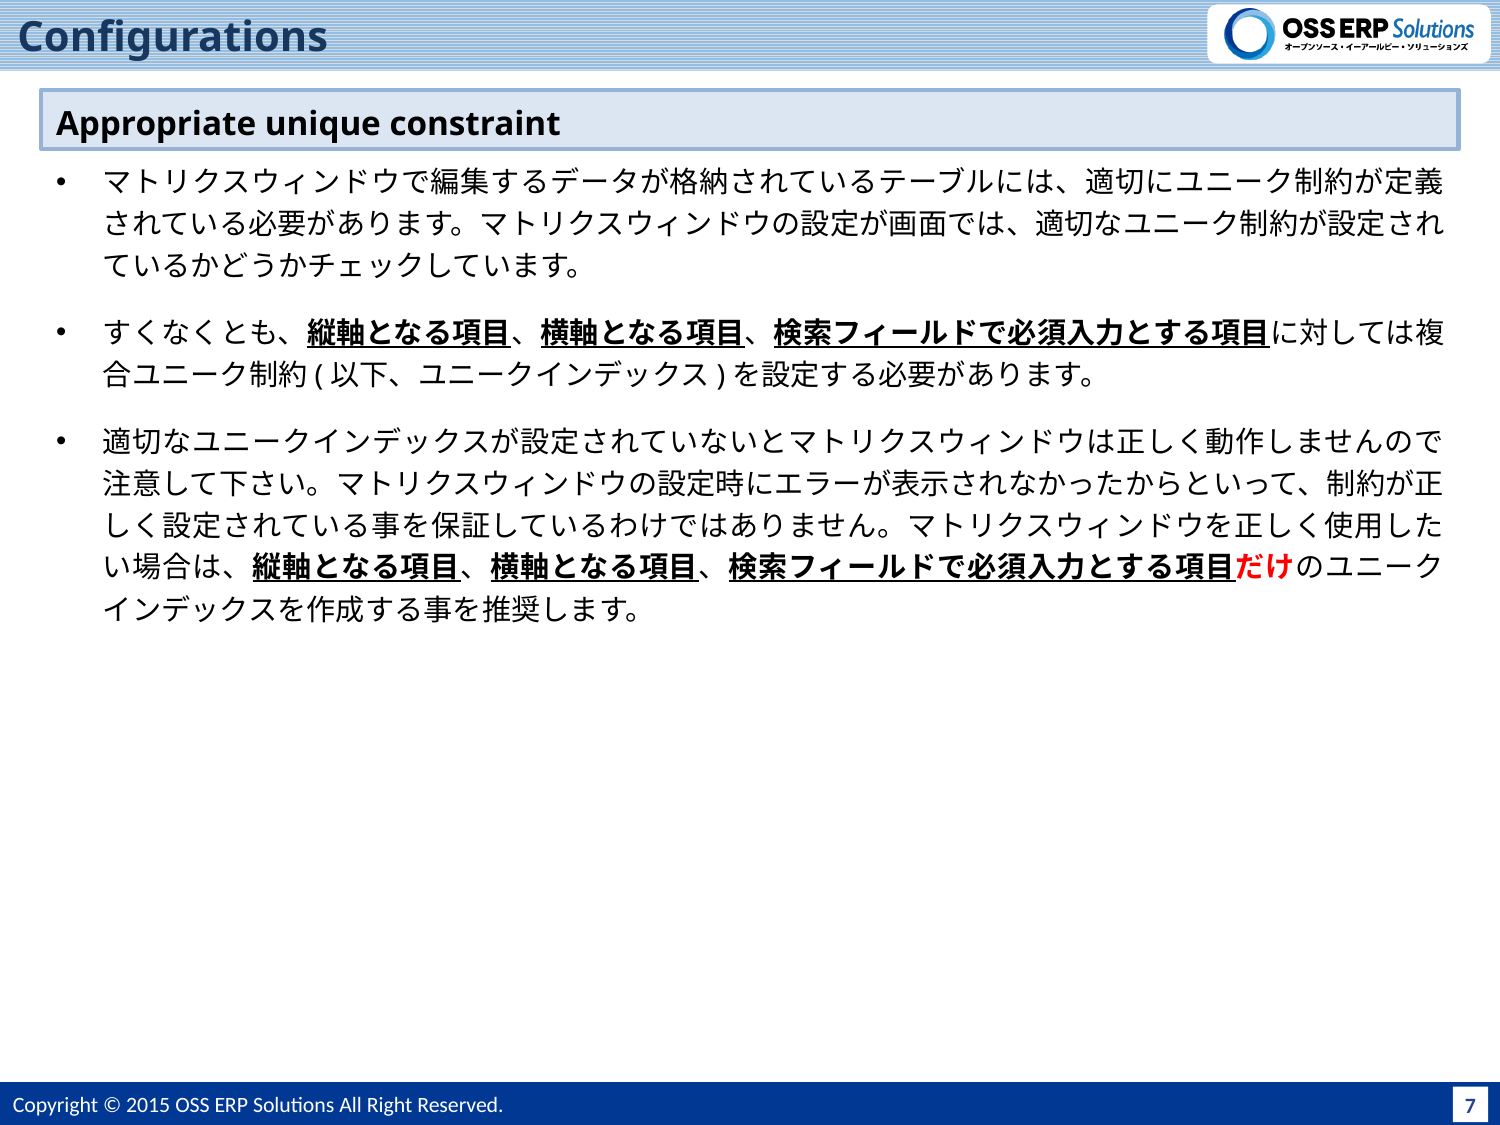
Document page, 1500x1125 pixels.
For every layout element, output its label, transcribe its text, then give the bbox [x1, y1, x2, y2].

picture [1353, 8, 1474, 60]
text_box マトリクスウィンドウで編集するデータが格納されているテーブルには、適切にユニーク制約が定義されている必要があります。マトリクスウィンドウの設定が画面では、適切なユニーク制約が設定されているかどうかチェックしています。 すくなくとも、縦軸となる項目、横軸となる項目、検索フィールドで必須入力とする項目に対しては複合ユニーク制約(以下、ユニークインデックス)を設定する必要があります。 適切なユニークインデックスが設定されていないとマトリクスウィンドウは正しく動作しませんので注意して下さい。マトリクスウィンドウの設定時にエラーが表示されなかったからといって、制約が正しく設定されている事を保証しているわけではありません。マトリクスウィンドウを正しく使用したい場合は、縦軸となる項目、横軸となる項目、検索フィールドで必須入力とする項目だけのユニークインデックスを作成する事を推奨します。 [39, 147, 1461, 635]
title Configurations [2, 0, 1353, 70]
text_box Appropriate unique constraint [39, 88, 1461, 147]
